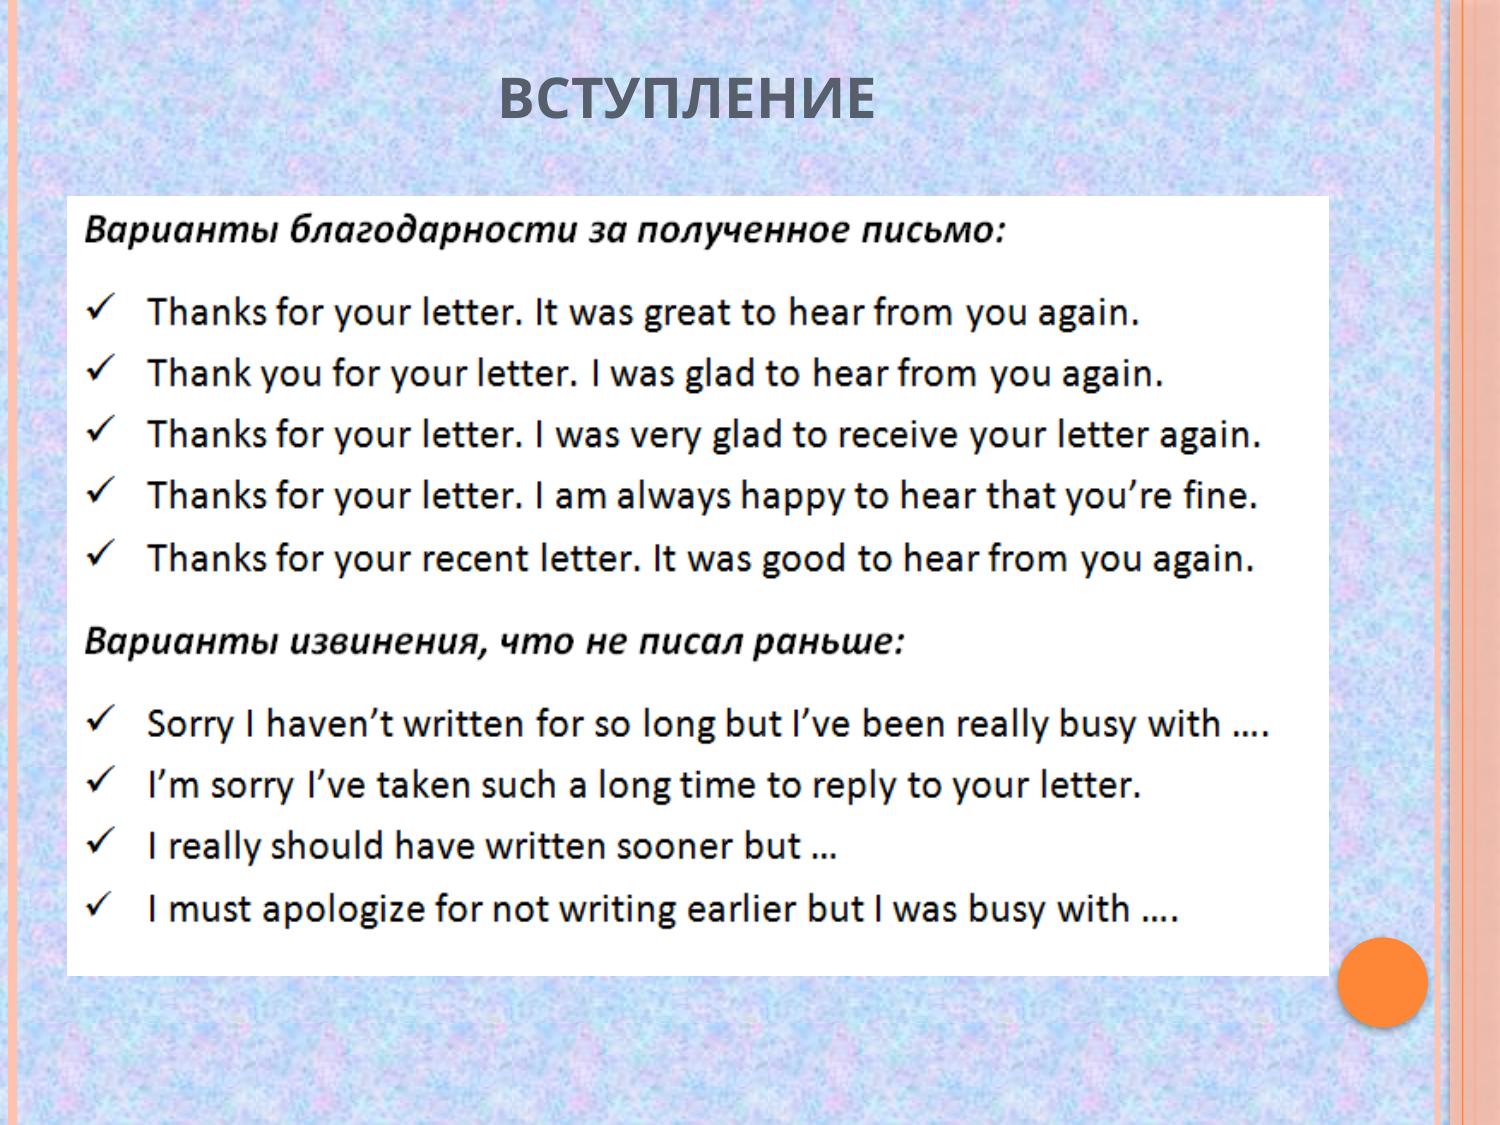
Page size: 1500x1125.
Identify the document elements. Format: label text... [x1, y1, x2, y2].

picture [0, 0, 7, 1125]
title Вступление [75, 54, 1300, 138]
picture [18, 0, 1434, 1125]
picture [1441, 0, 1449, 1125]
